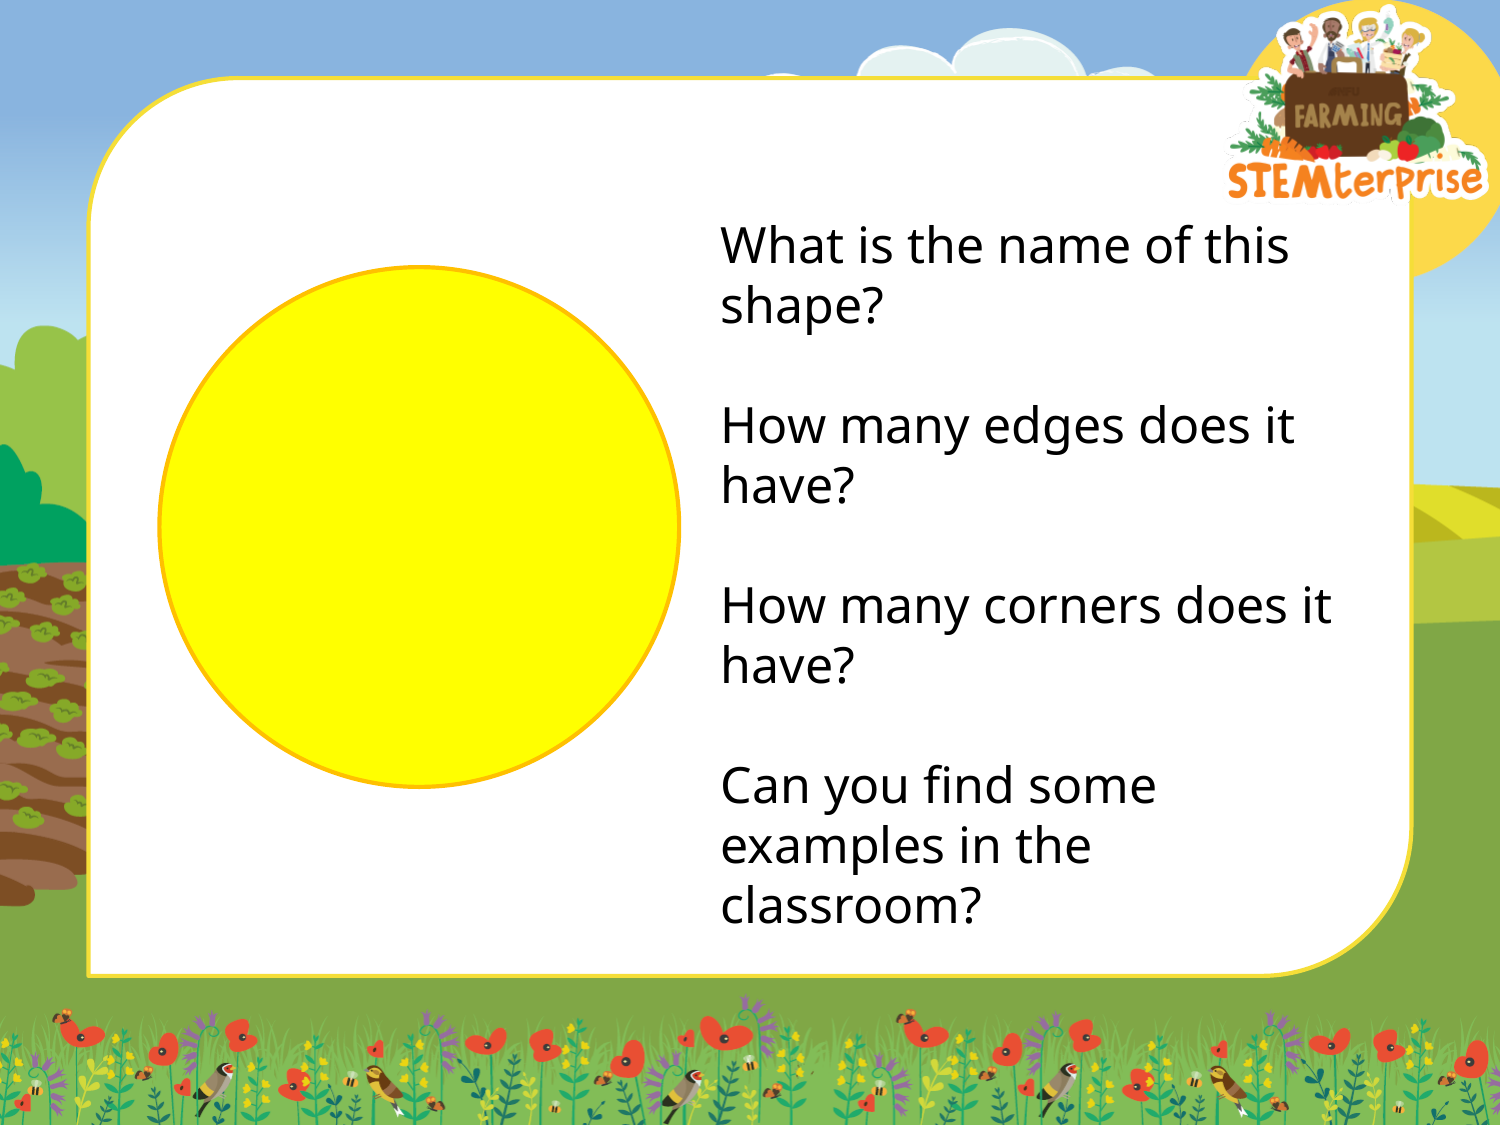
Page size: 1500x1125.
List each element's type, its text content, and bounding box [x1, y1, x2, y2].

text_box What is the name of this shape? How many edges does it have? How many corners does it have? Can you find some examples in the classroom? [706, 205, 1356, 941]
text_box [157, 265, 682, 790]
text_box [86, 75, 1414, 978]
picture [0, 0, 1500, 1125]
